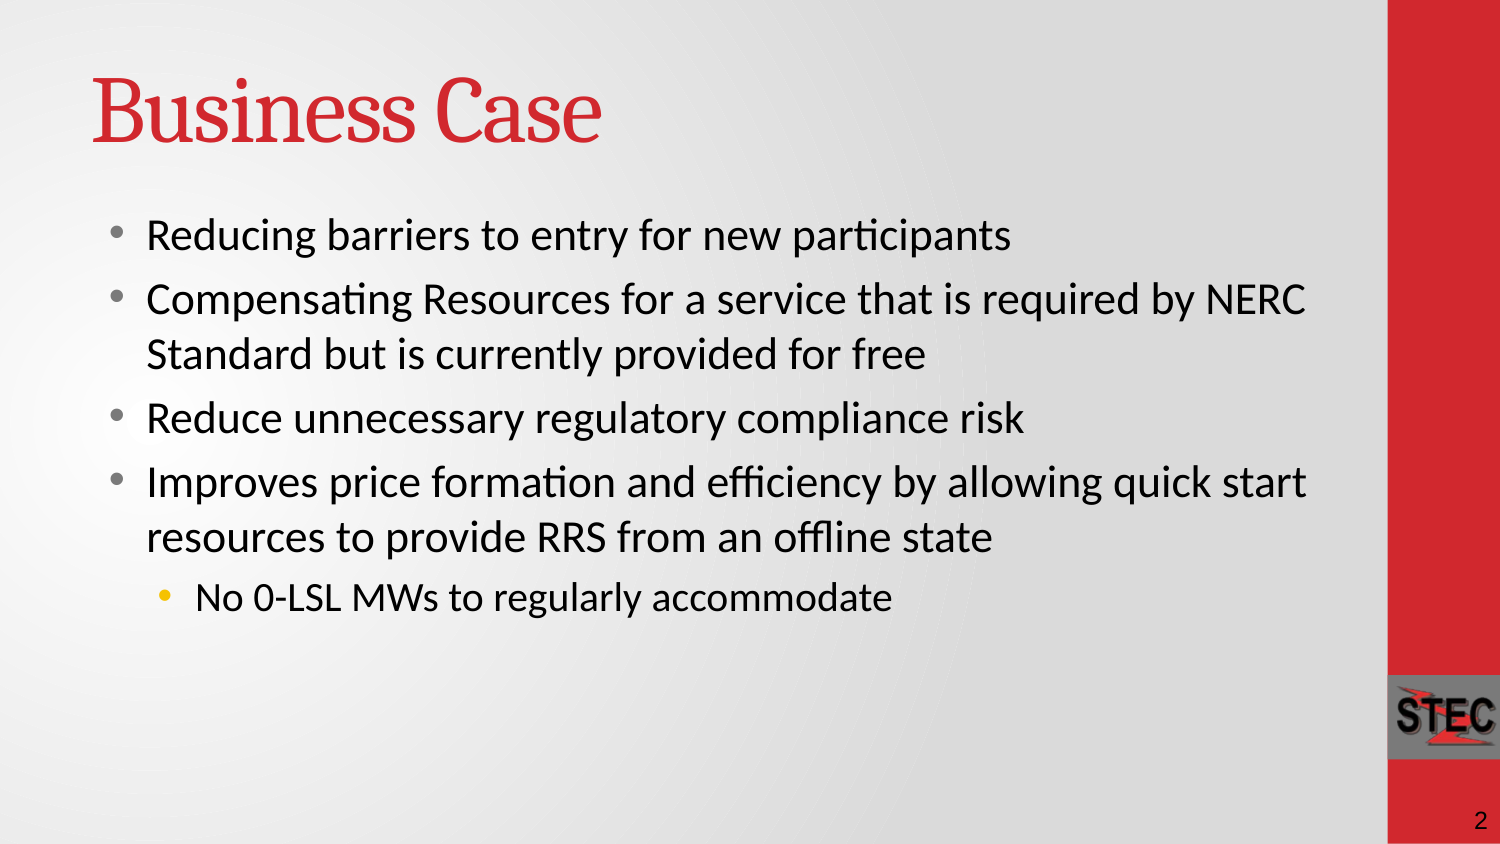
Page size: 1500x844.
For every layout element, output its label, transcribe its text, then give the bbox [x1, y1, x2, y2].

picture [1395, 685, 1497, 747]
list Reducing barriers to entry for new participants Compensating Resources for a service that is required by NERC Standard but is currently provided for free Reduce unnecessary regulatory compliance risk Improves price formation and efficiency by allowing quick start resources to provide RRS from an offline state No 0-LSL MWs to regularly accommodate [75, 196, 1325, 788]
title Business Case [75, 33, 1325, 175]
text_box 2 [1153, 796, 1500, 842]
